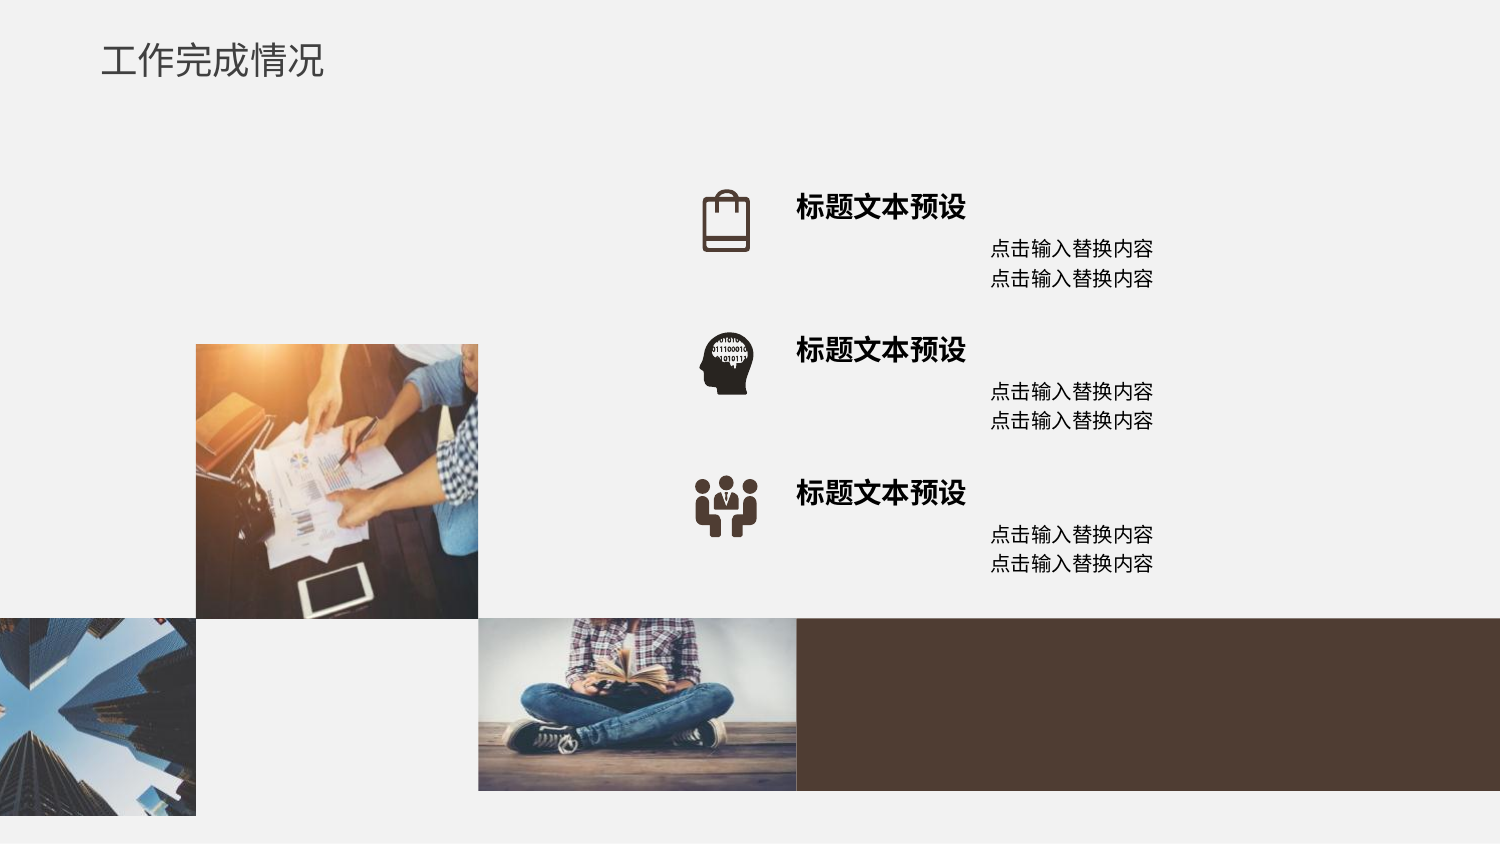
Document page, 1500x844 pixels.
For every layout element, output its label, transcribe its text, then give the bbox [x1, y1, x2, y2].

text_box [702, 189, 1155, 291]
text_box [0, 616, 198, 817]
text_box [194, 342, 480, 621]
text_box [794, 616, 1500, 793]
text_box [699, 332, 1155, 434]
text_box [694, 474, 1155, 577]
text_box 工作完成情况 [100, 28, 450, 91]
text_box [476, 616, 794, 793]
